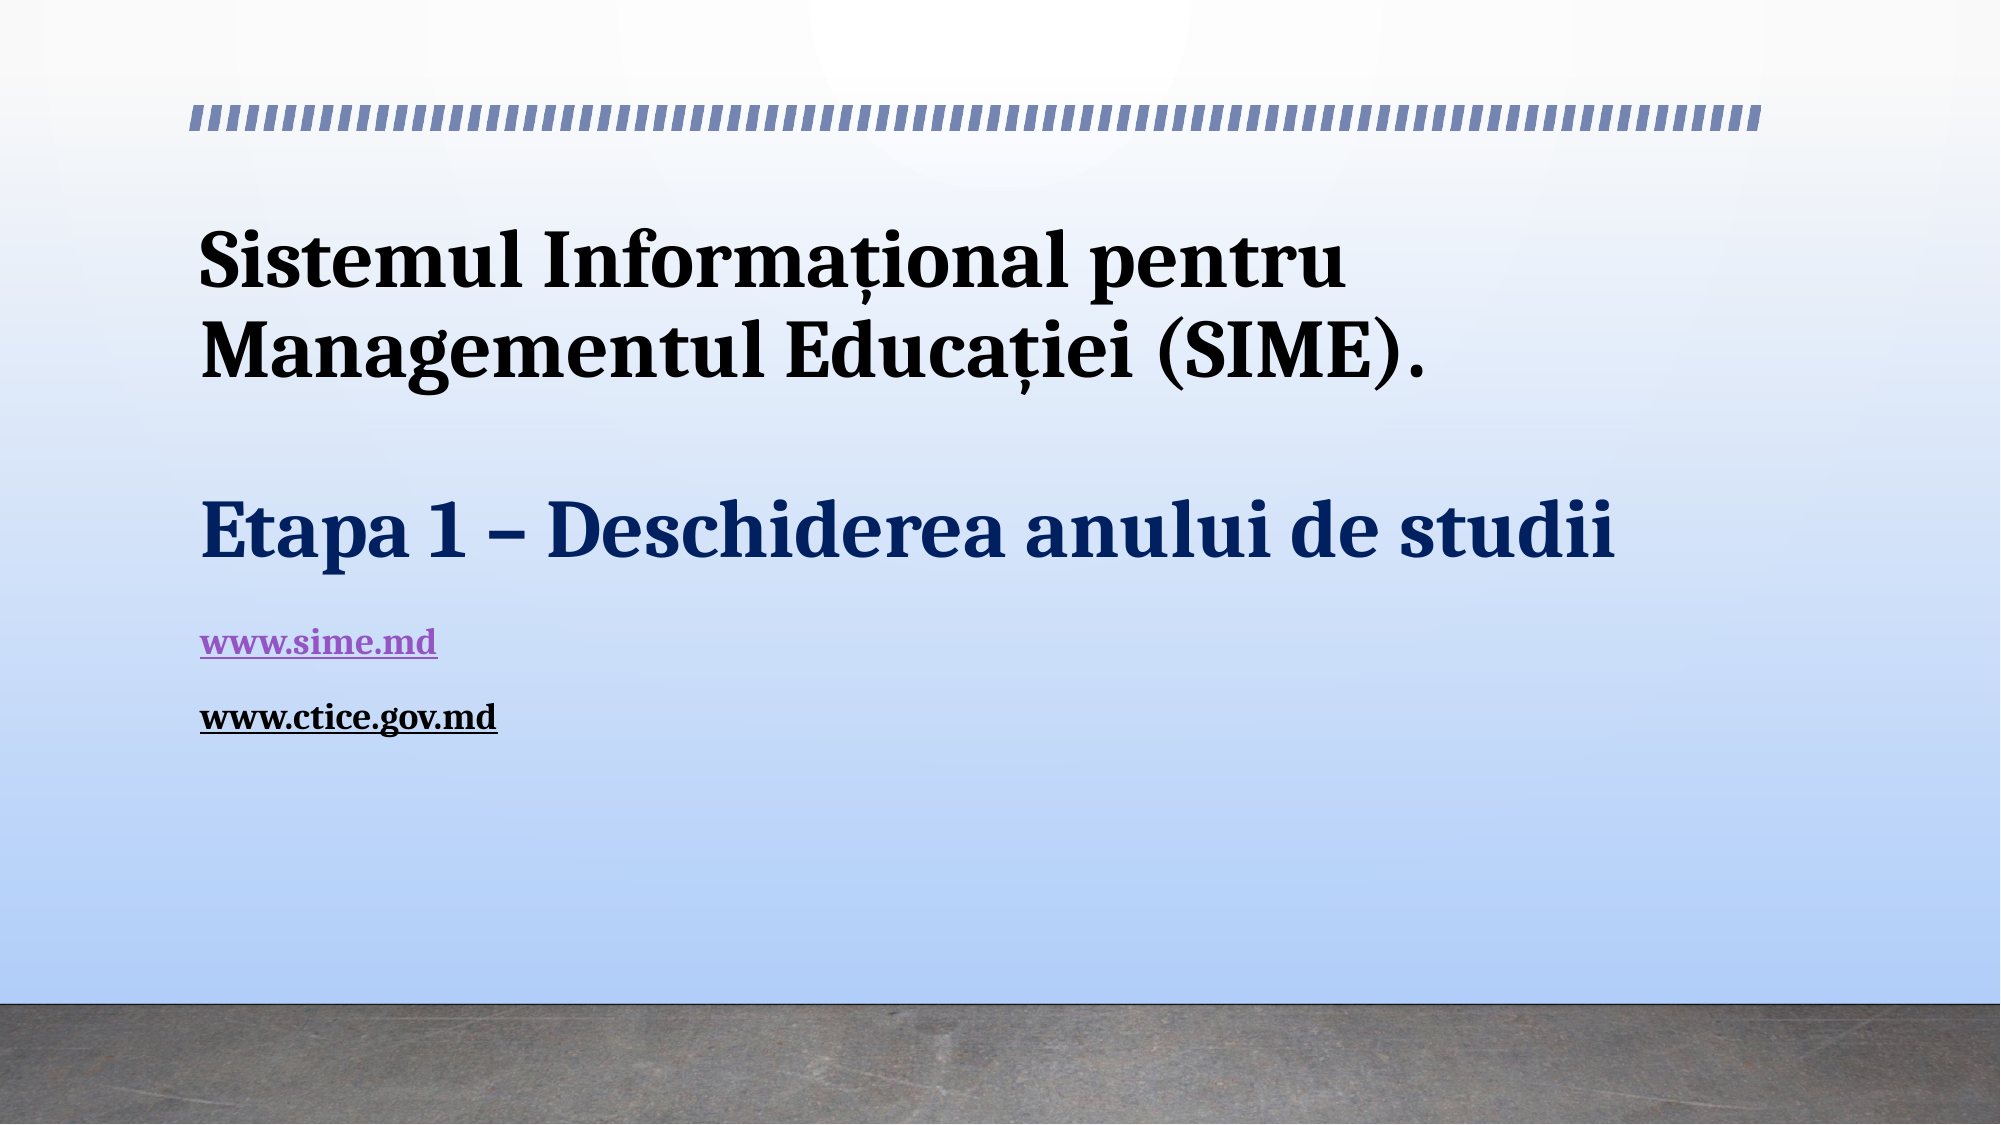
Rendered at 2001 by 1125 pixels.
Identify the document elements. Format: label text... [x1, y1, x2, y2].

picture [0, 1004, 2000, 1124]
title Sistemul Informațional pentru Managementul Educației (SIME). Etapa 1 – Deschiderea anului de studii [185, 184, 1750, 576]
subtitle www.sime.md www.ctice.gov.md [185, 584, 1602, 761]
